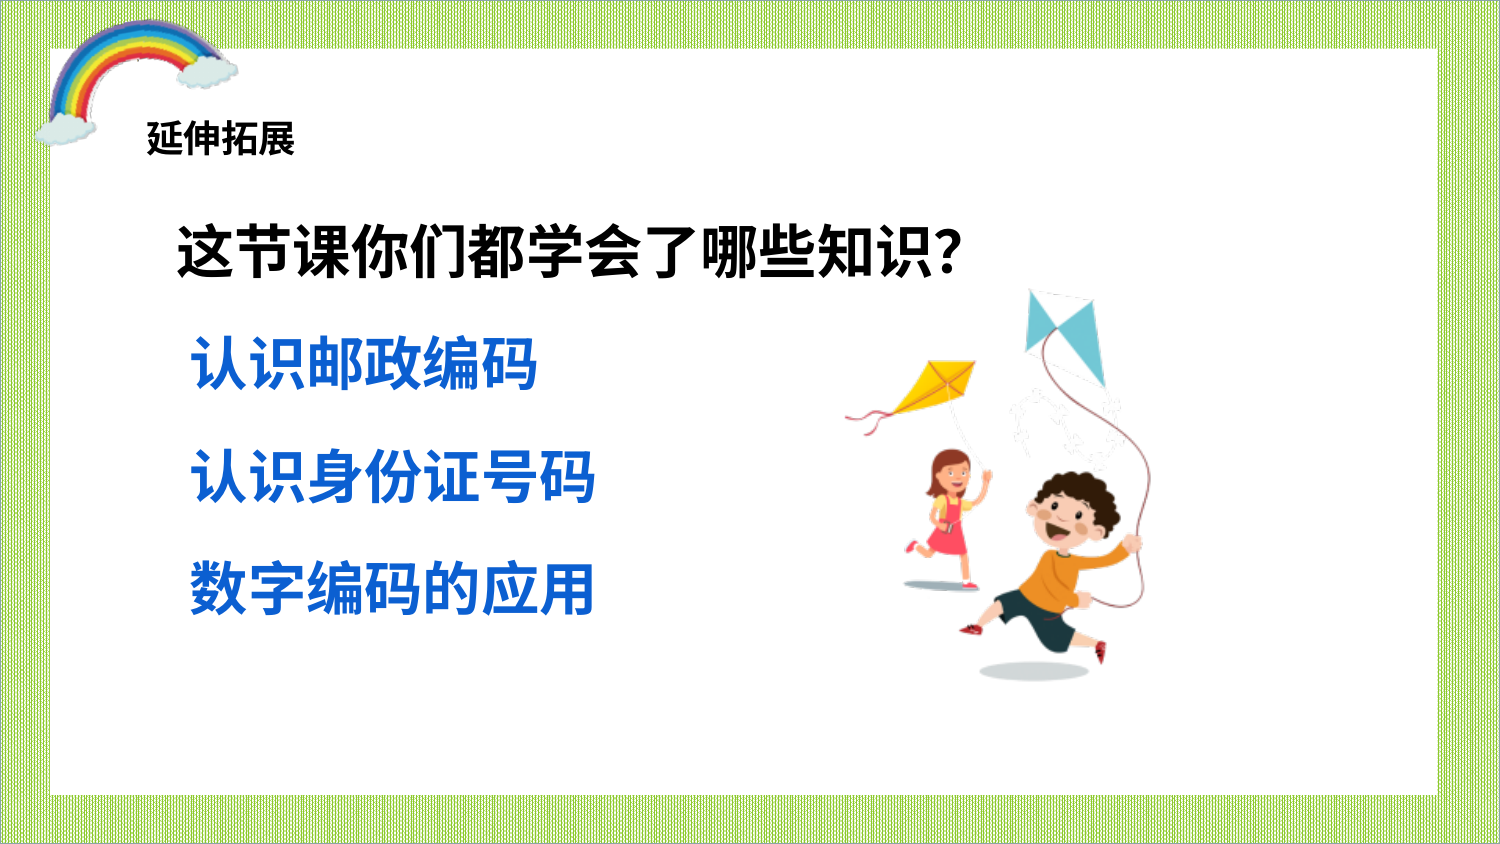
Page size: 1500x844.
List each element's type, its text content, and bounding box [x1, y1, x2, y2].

text_box 这节课你们都学会了哪些知识？ [165, 209, 1004, 291]
picture [824, 226, 1215, 724]
text_box 认识身份证号码 [178, 434, 645, 516]
text_box 延伸拓展 [131, 108, 357, 168]
text_box 数字编码的应用 [178, 546, 645, 628]
text_box 认识邮政编码 [178, 321, 568, 403]
picture [18, 5, 244, 149]
